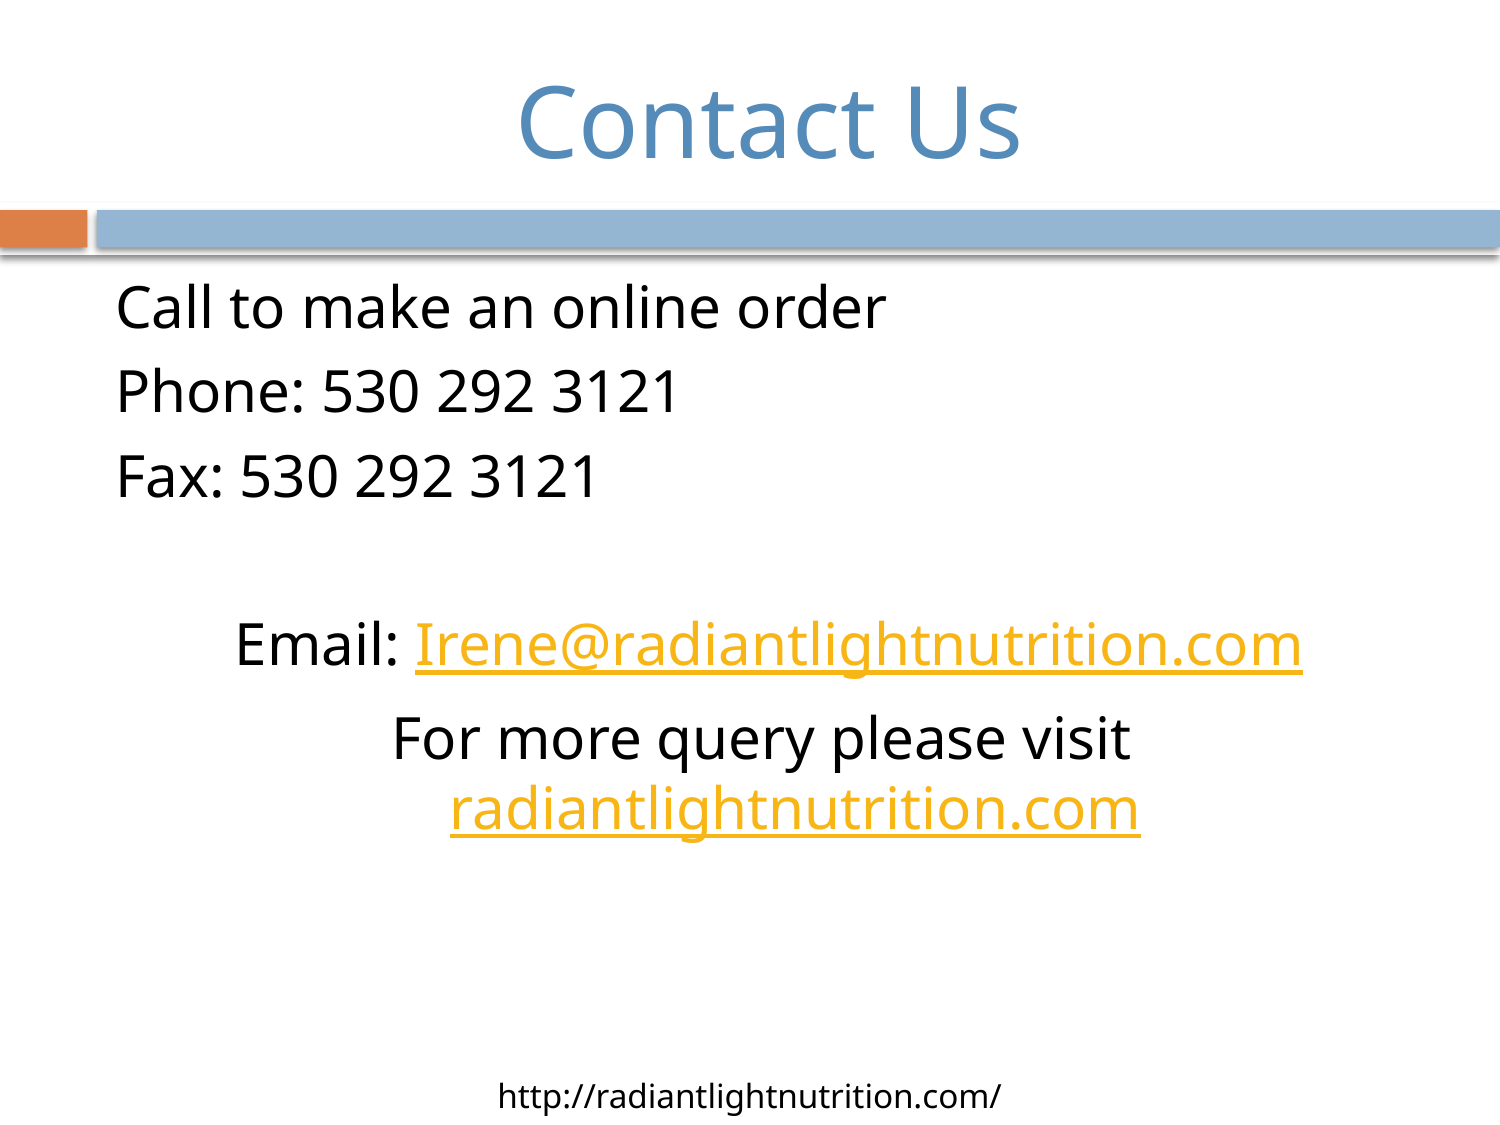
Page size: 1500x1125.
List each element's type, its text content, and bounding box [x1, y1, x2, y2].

list Call to make an online order Phone: 530 292 3121 Fax: 530 292 3121 Email: Irene@radiantlightnutrition.com For more query please visit radiantlightnutrition.com [100, 262, 1438, 1000]
footer http://radiantlightnutrition.com/ [0, 1065, 1500, 1125]
title Contact Us [100, 37, 1438, 200]
